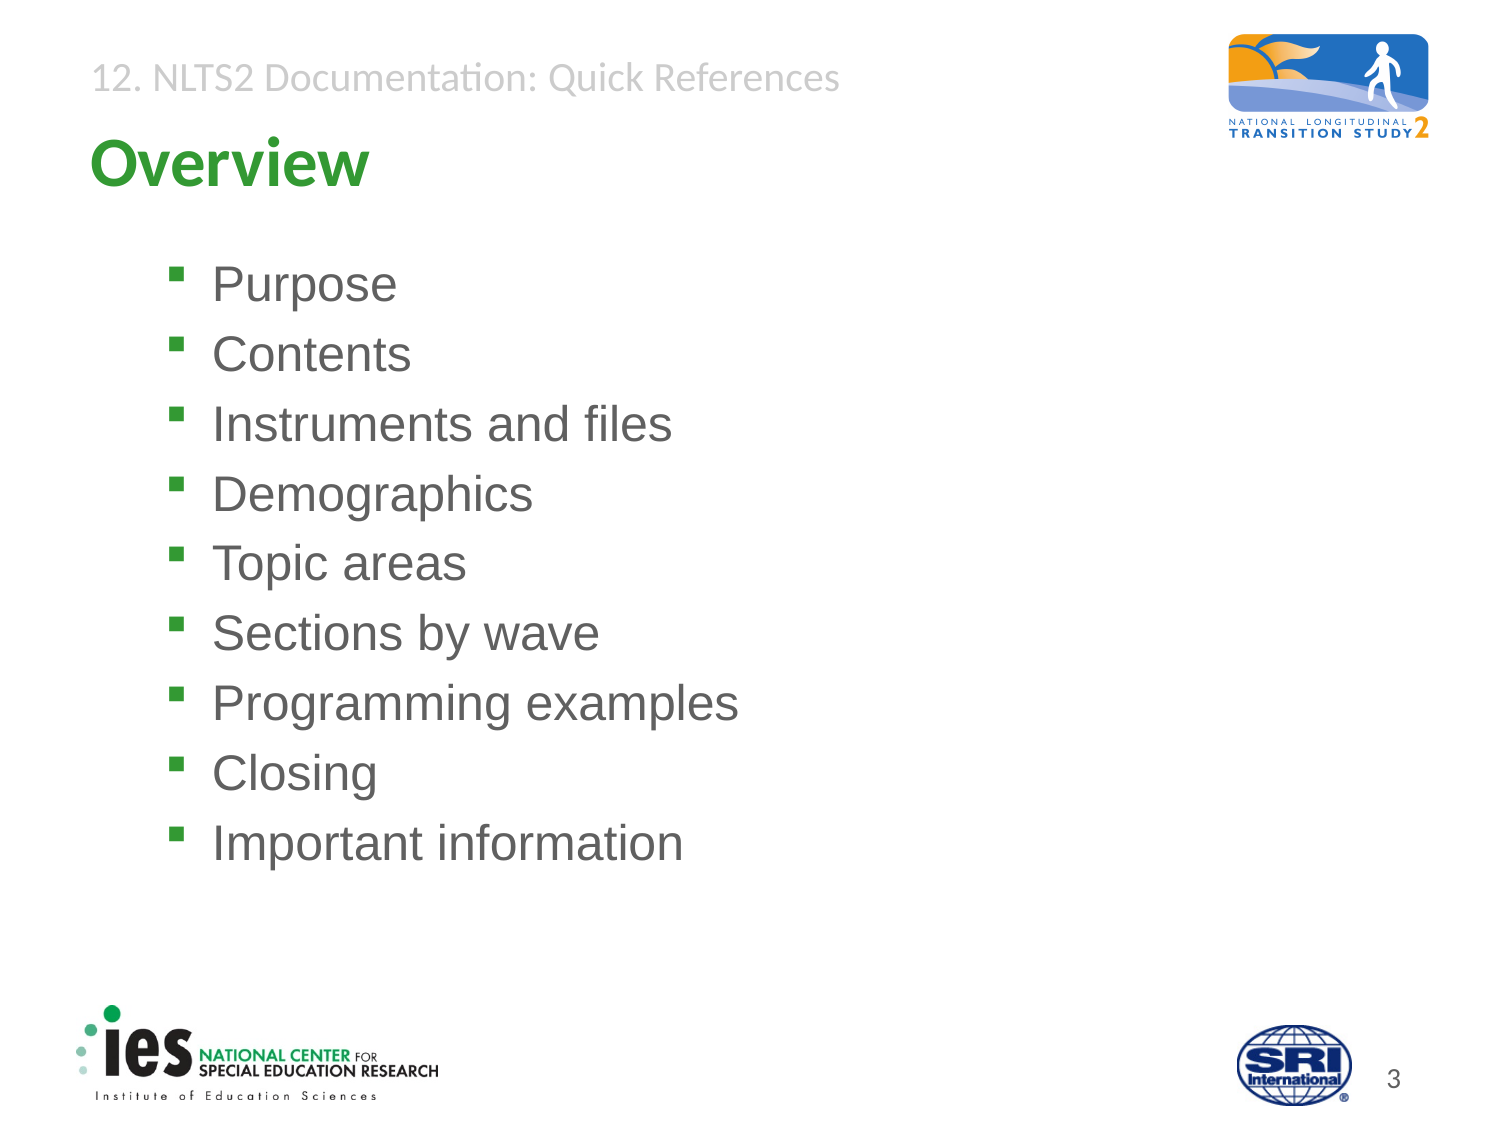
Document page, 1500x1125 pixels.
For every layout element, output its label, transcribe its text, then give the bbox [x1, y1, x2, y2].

title Overview [74, 90, 1426, 226]
picture [76, 1005, 438, 1100]
slide_number 2 [1312, 1051, 1417, 1125]
picture [1237, 1025, 1352, 1106]
list Purpose Contents Instruments and files Demographics Topic areas Sections by wave Programming examples Closing Important information [74, 243, 1426, 987]
